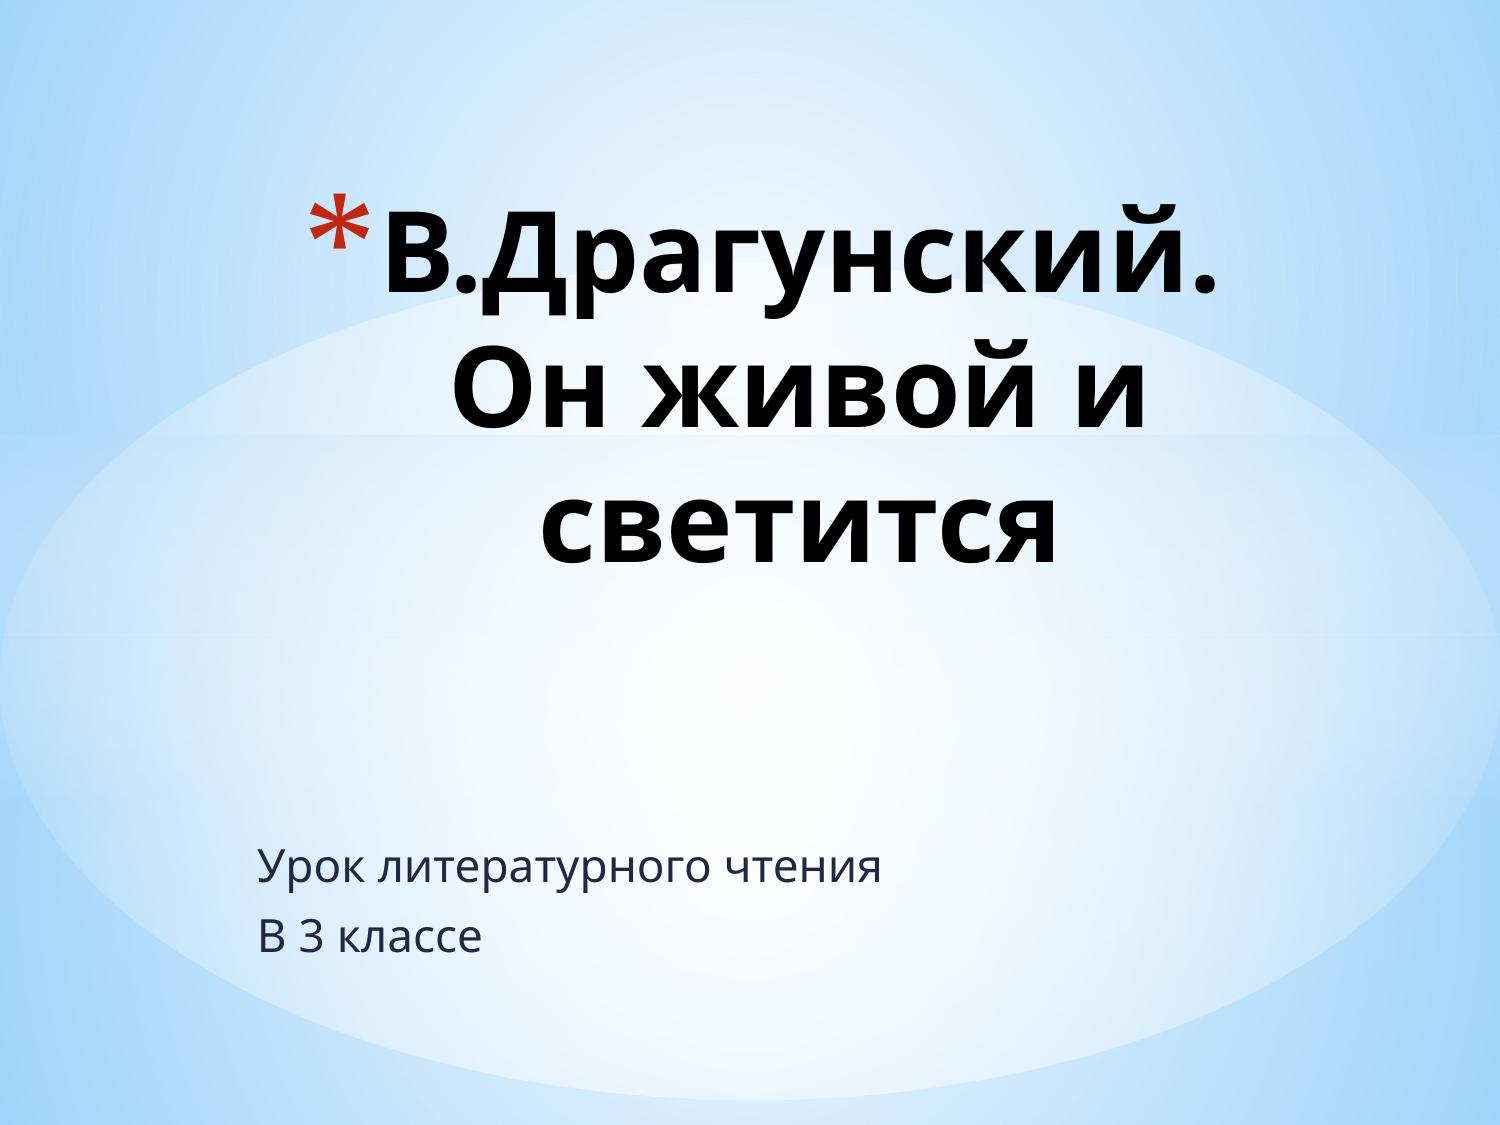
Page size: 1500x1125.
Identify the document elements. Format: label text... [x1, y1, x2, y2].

title В.Драгунский. Он живой и светится [159, 172, 1337, 776]
subtitle Урок литературного чтения В 3 классе [241, 828, 1167, 974]
